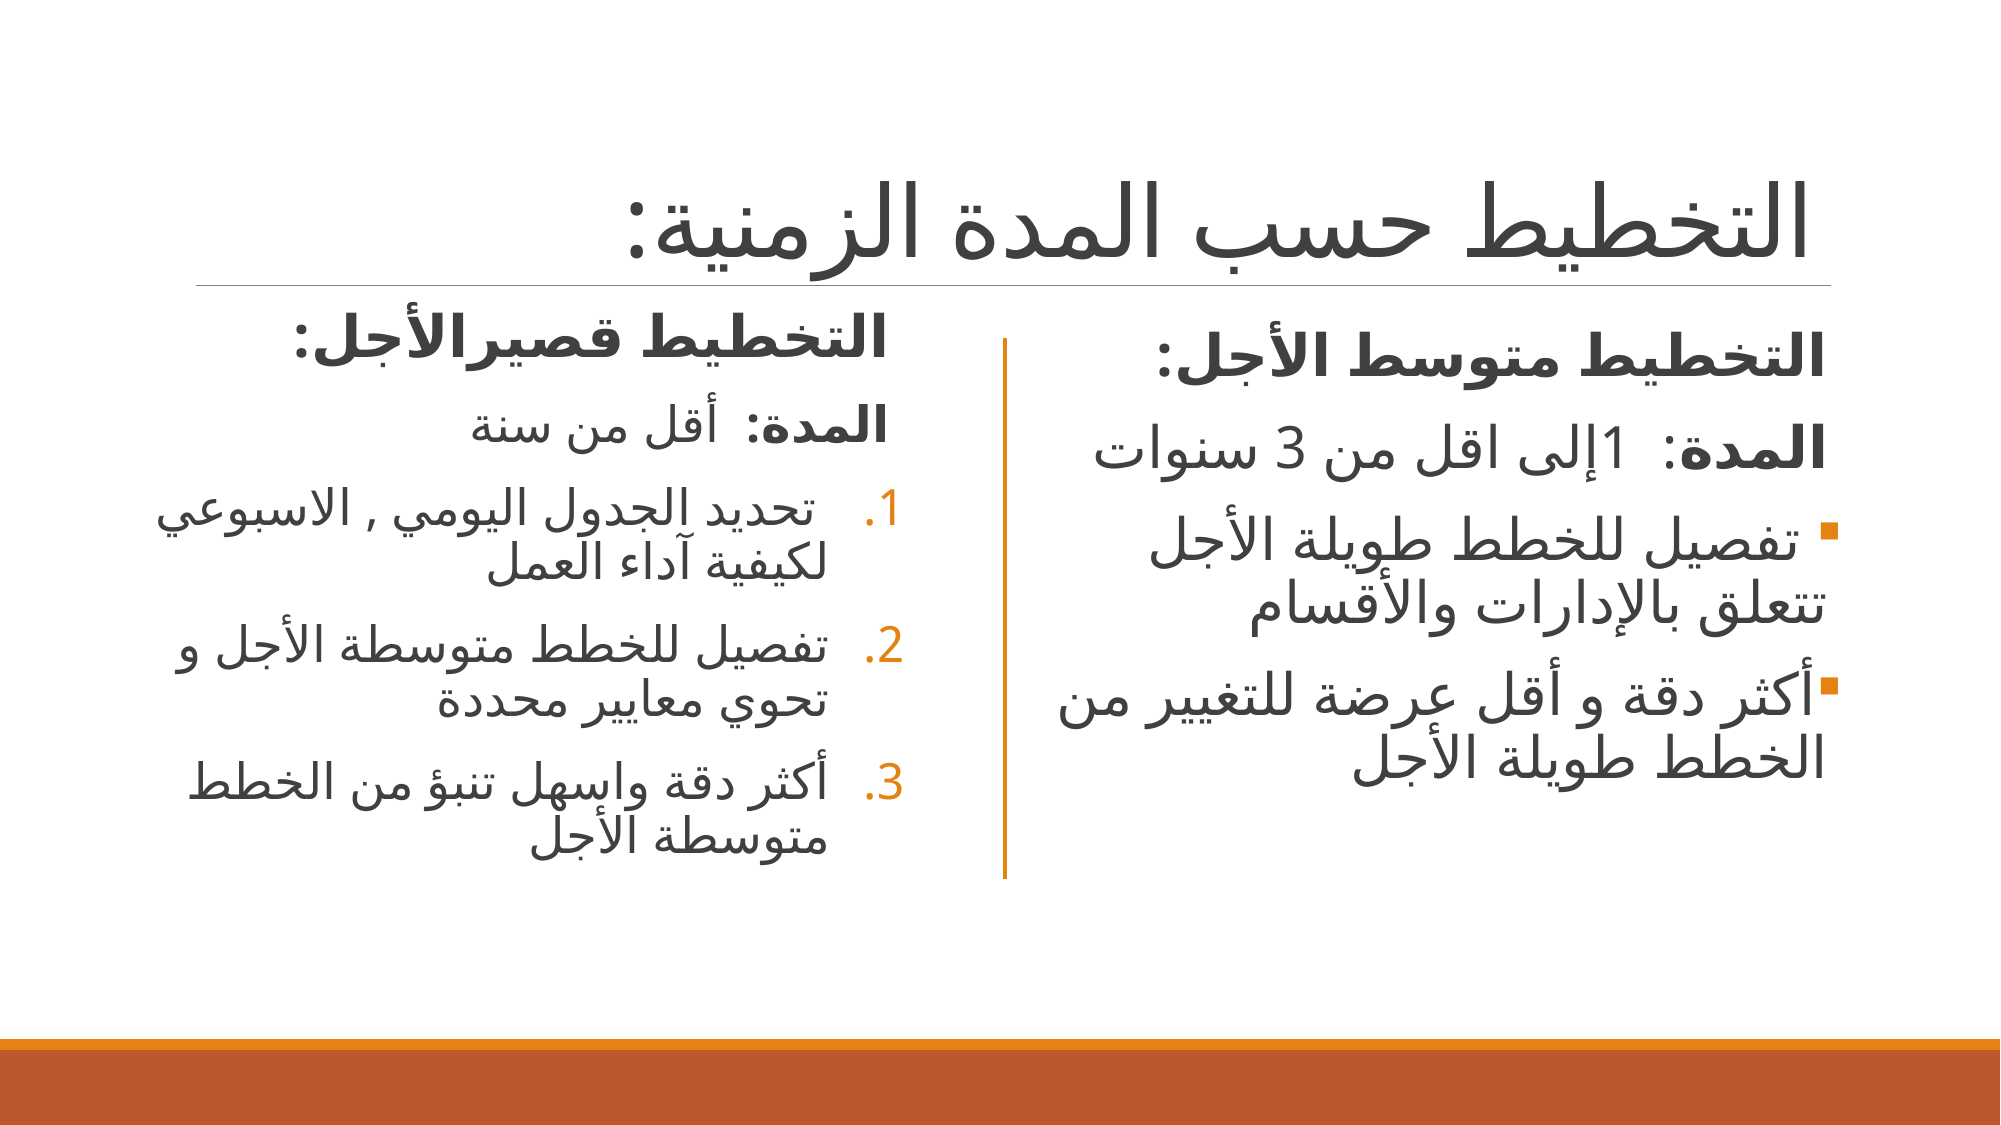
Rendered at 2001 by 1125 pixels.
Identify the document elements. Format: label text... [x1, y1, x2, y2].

text_box التخطيط قصيرالأجل: المدة: أقل من سنة تحديد الجدول اليومي , الاسبوعي لكيفية آداء العمل تفصيل للخطط متوسطة الأجل و تحوي معايير محددة أكثر دقة واسهل تنبؤ من الخطط متوسطة الأجل [85, 299, 905, 886]
title التخطيط حسب المدة الزمنية: [180, 47, 1830, 285]
list التخطيط متوسط الأجل: المدة: 1إلى اقل من 3 سنوات تفصيل للخطط طويلة الأجل تتعلق بالإدارات والأقسام أكثر دقة و أقل عرضة للتغيير من الخطط طويلة الأجل [1023, 318, 1844, 905]
